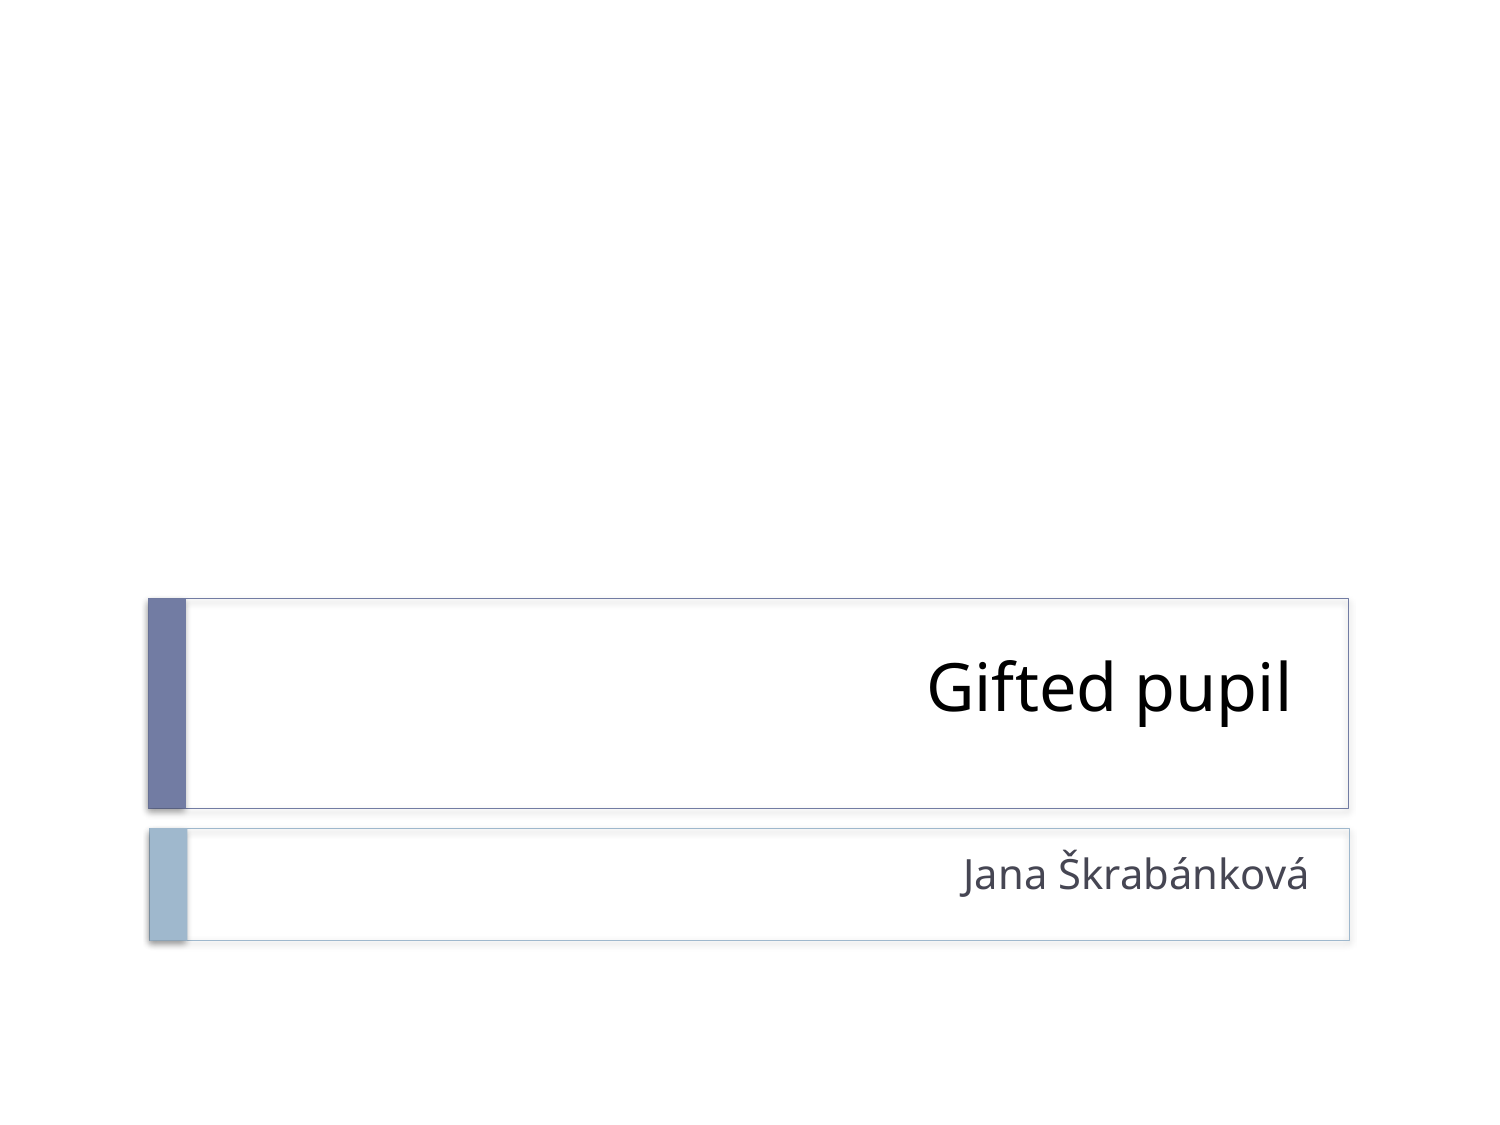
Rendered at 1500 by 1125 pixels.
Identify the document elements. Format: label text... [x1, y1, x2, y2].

subtitle Jana Škrabánková [200, 840, 1325, 929]
title Gifted pupil [200, 637, 1325, 800]
